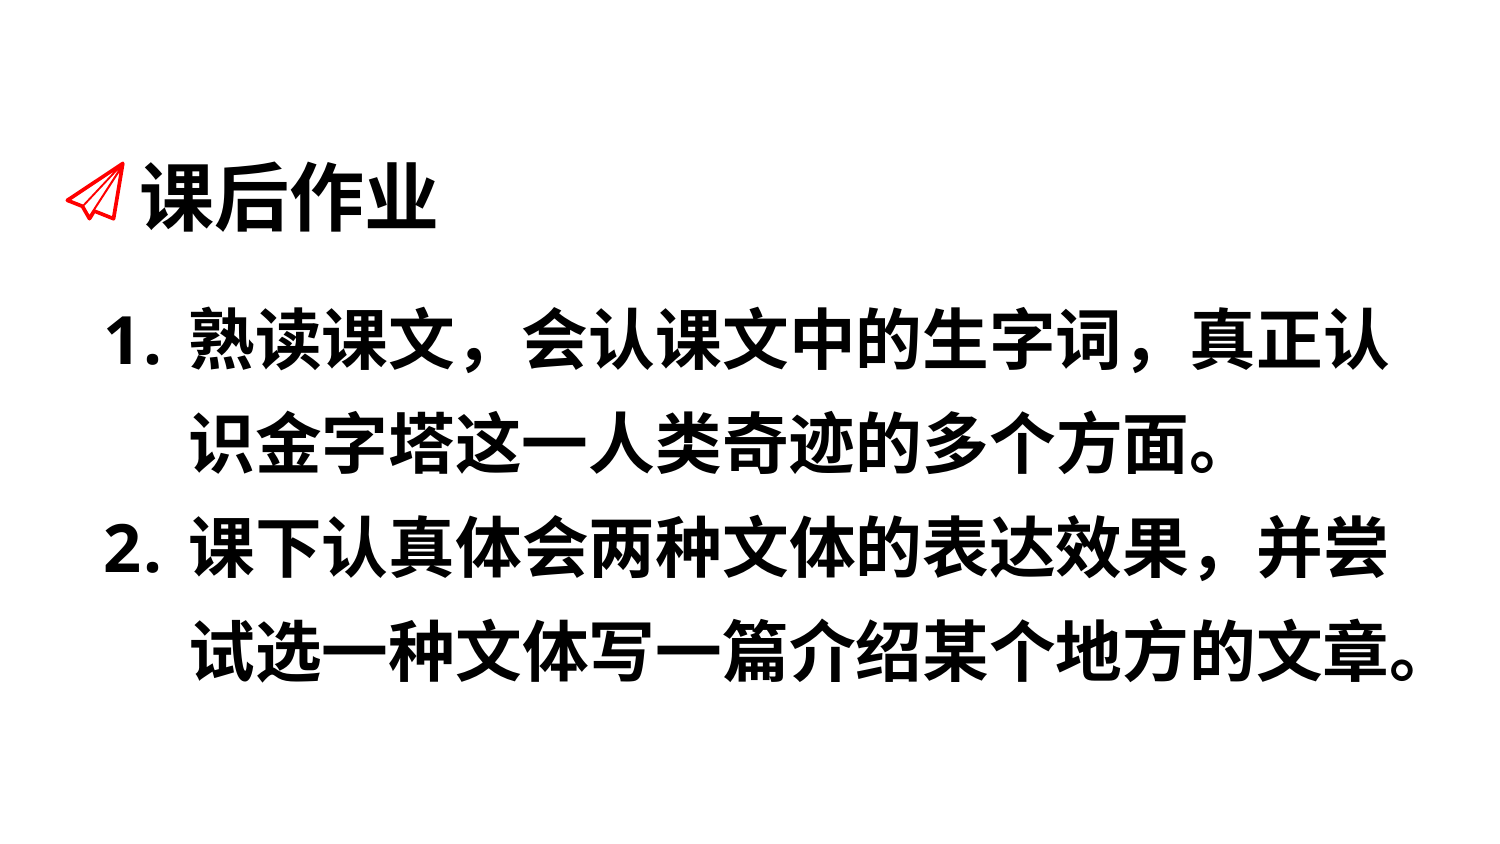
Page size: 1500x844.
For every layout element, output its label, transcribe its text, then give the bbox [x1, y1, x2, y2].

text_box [65, 142, 487, 250]
text_box 熟读课文，会认课文中的生字词，真正认识金字塔这一人类奇迹的多个方面。 课下认真体会两种文体的表达效果，并尝试选一种文体写一篇介绍某个地方的文章。 [89, 266, 1411, 698]
